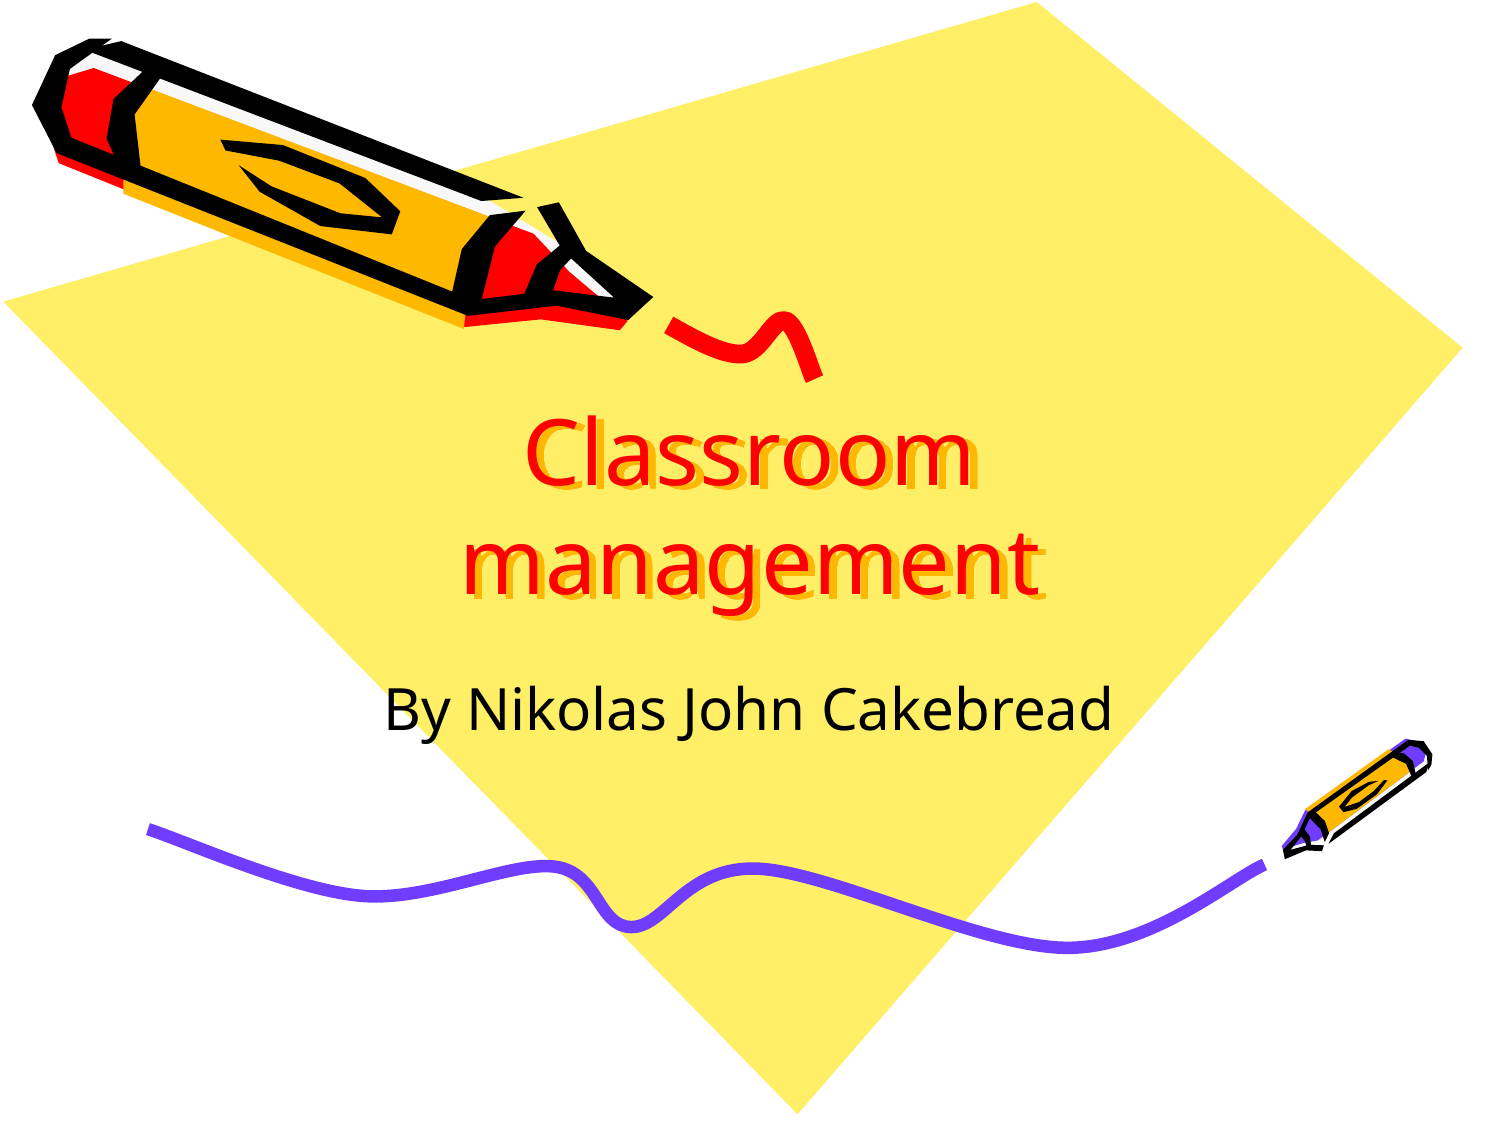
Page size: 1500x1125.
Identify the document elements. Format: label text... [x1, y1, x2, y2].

subtitle By Nikolas John Cakebread [253, 664, 1244, 830]
title Classroom management [224, 247, 1276, 622]
